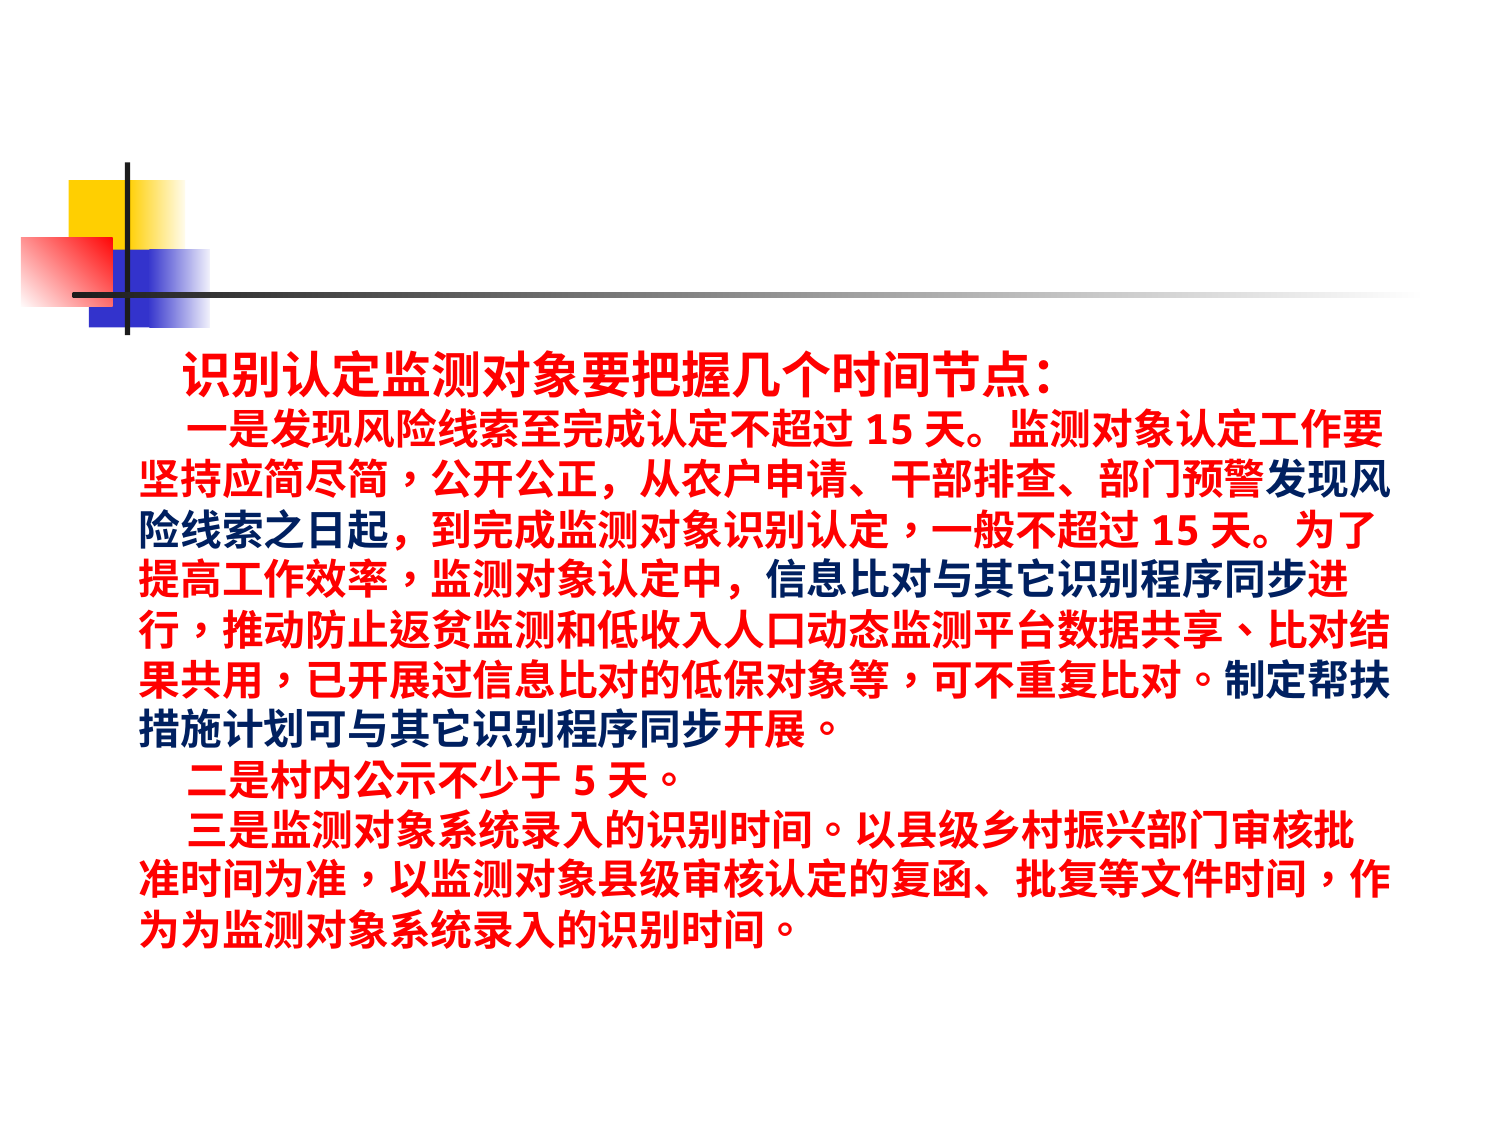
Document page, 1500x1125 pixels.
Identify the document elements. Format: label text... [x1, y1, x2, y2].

text_box 识别认定监测对象要把握几个时间节点： 一是发现风险线索至完成认定不超过15天。监测对象认定工作要坚持应简尽简，公开公正，从农户申请、干部排查、部门预警发现风险线索之日起，到完成监测对象识别认定，一般不超过15天。为了提高工作效率，监测对象认定中，信息比对与其它识别程序同步进行，推动防止返贫监测和低收入人口动态监测平台数据共享、比对结果共用，已开展过信息比对的低保对象等，可不重复比对。制定帮扶措施计划可与其它识别程序同步开展。 二是村内公示不少于5天。 三是监测对象系统录入的识别时间。以县级乡村振兴部门审核批准时间为准，以监测对象县级审核认定的复函、批复等文件时间，作为为监测对象系统录入的识别时间。 [123, 290, 1412, 1125]
